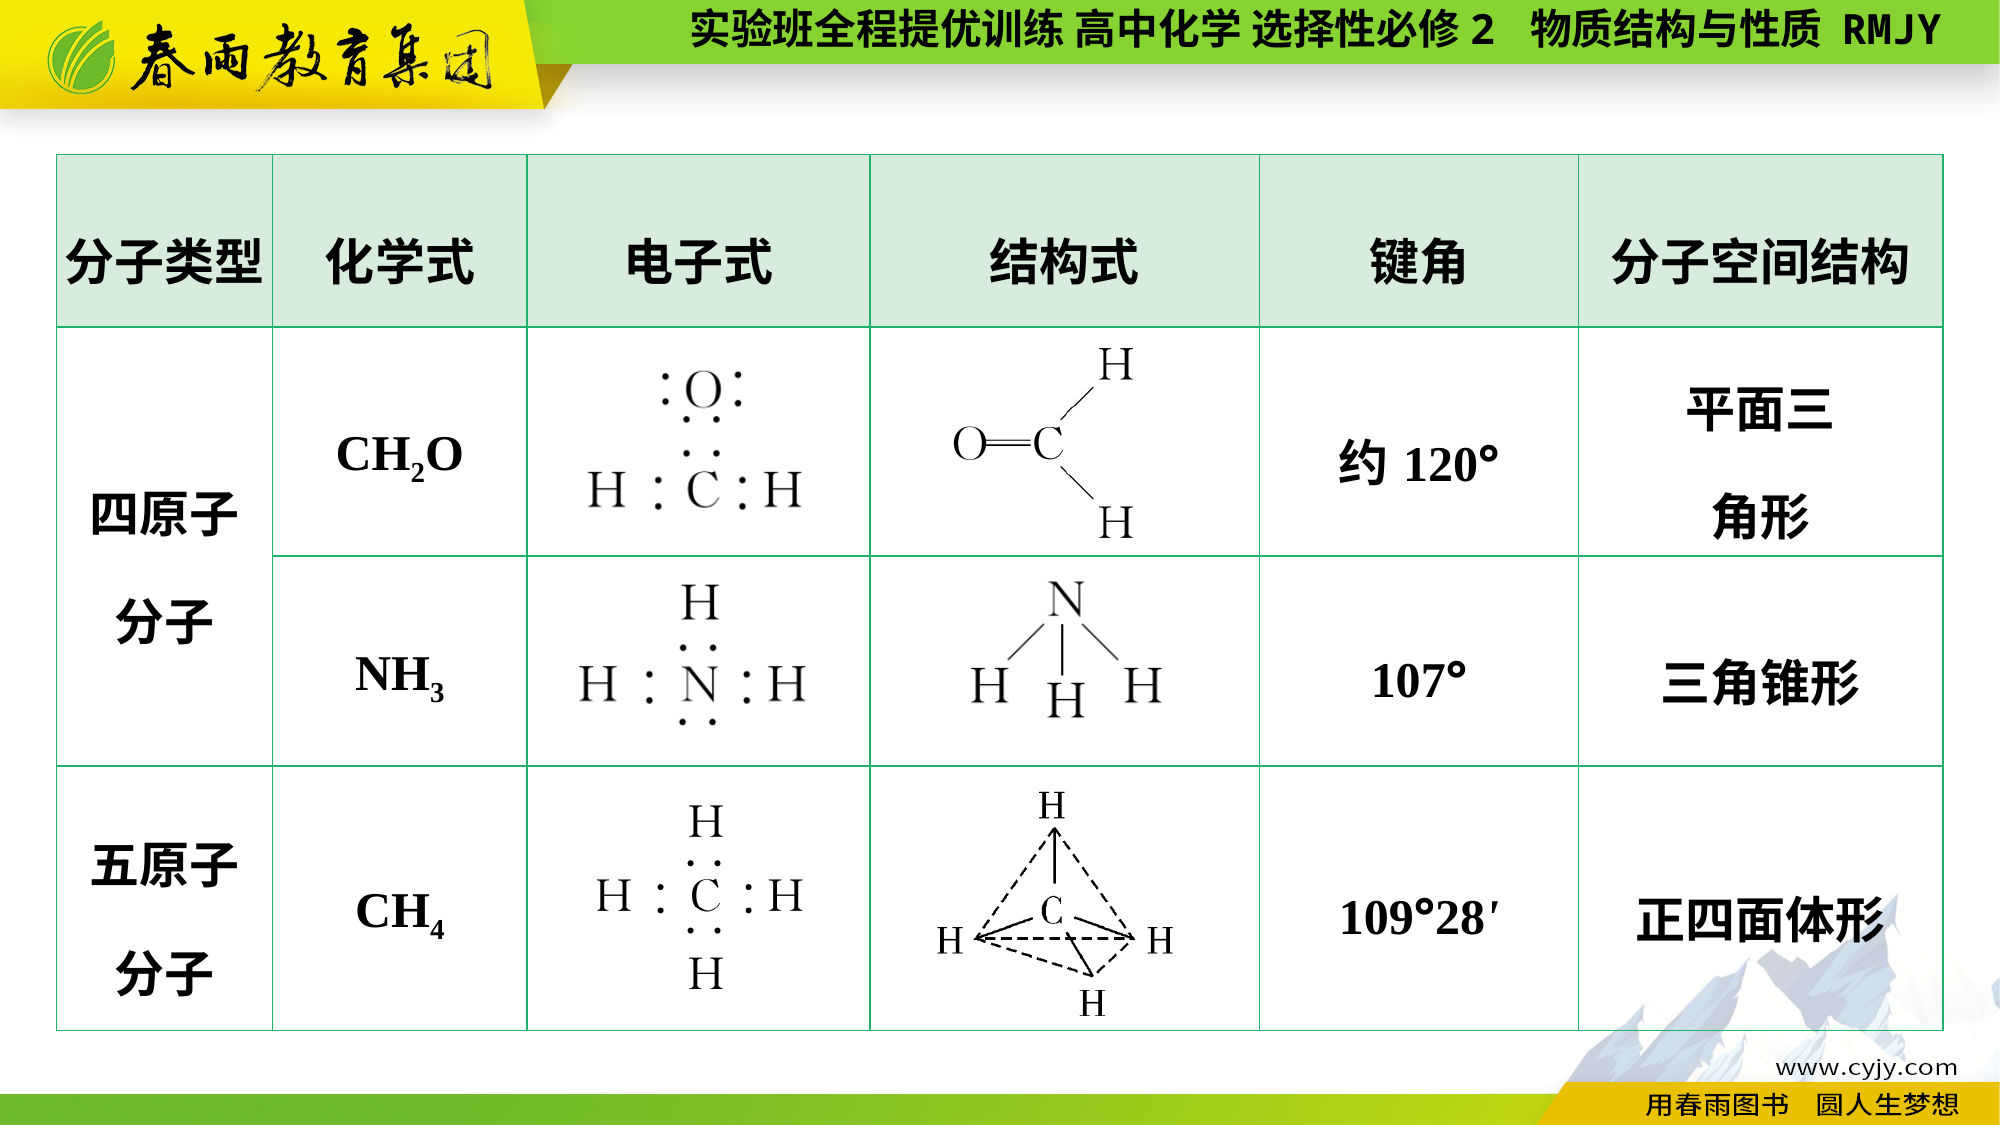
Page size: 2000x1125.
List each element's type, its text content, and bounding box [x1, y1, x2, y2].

table_header 分子空间结构 [1579, 155, 1942, 326]
table_cell CH2O [273, 328, 526, 555]
table_cell CH4 [273, 767, 526, 1030]
table_cell 平面三 角形 [1579, 328, 1942, 555]
table_header 分子类型 [57, 155, 272, 326]
table_cell 109°28' [1260, 767, 1578, 1030]
table_cell [528, 328, 869, 555]
table_header 化学式 [273, 155, 526, 326]
table_cell [528, 767, 869, 1030]
picture [0, 0, 2000, 1125]
table_cell 107° [1260, 557, 1578, 765]
table_cell 五原子 分子 [57, 767, 272, 1030]
table_cell 约120° [1260, 328, 1578, 555]
table_cell 正四面体形 [1579, 767, 1942, 1030]
table_cell 四原子 分子 [57, 328, 272, 765]
table_cell [871, 557, 1259, 765]
table_cell 三角锥形 [1579, 557, 1942, 765]
table_cell [528, 557, 869, 765]
table_cell [871, 767, 1259, 1030]
table_cell [871, 328, 1259, 555]
table_header 键角 [1260, 155, 1578, 326]
table_cell NH3 [273, 557, 526, 765]
table_header 电子式 [528, 155, 869, 326]
table_header 结构式 [871, 155, 1259, 326]
